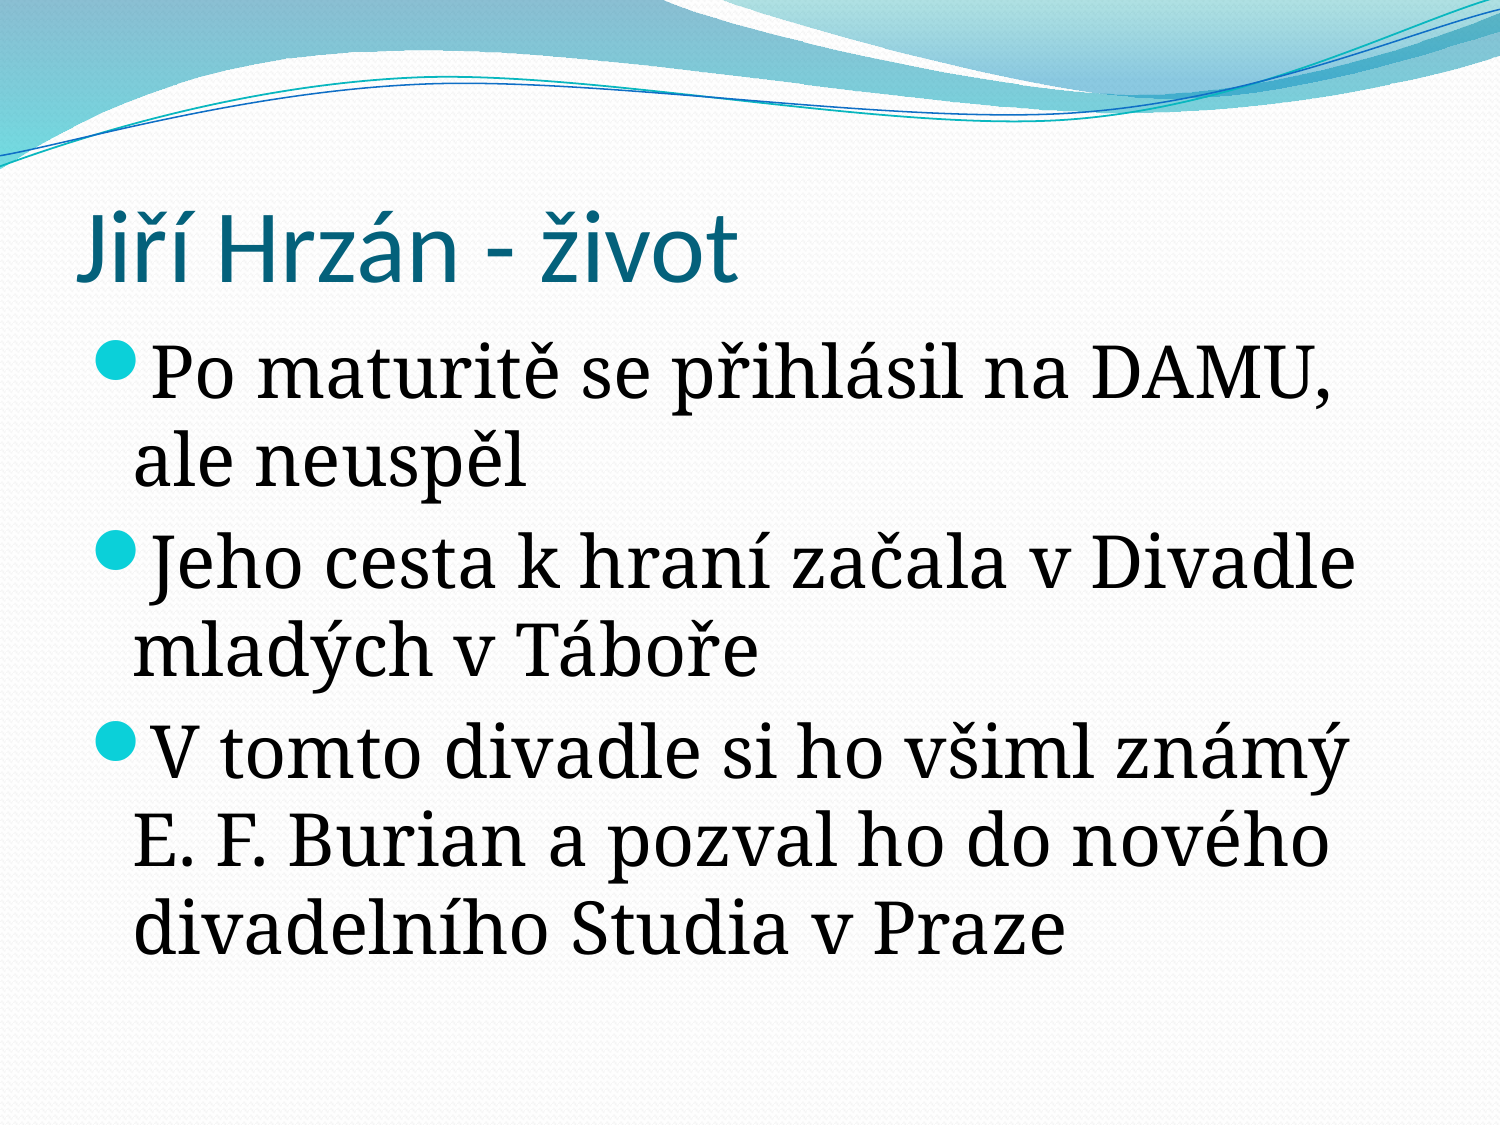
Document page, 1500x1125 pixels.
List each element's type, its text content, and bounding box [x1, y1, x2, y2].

title Jiří Hrzán - život [75, 115, 1425, 303]
list Po maturitě se přihlásil na DAMU, ale neuspěl Jeho cesta k hraní začala v Divadle mladých v Táboře V tomto divadle si ho všiml známý E. F. Burian a pozval ho do nového divadelního Studia v Praze [75, 317, 1425, 1038]
